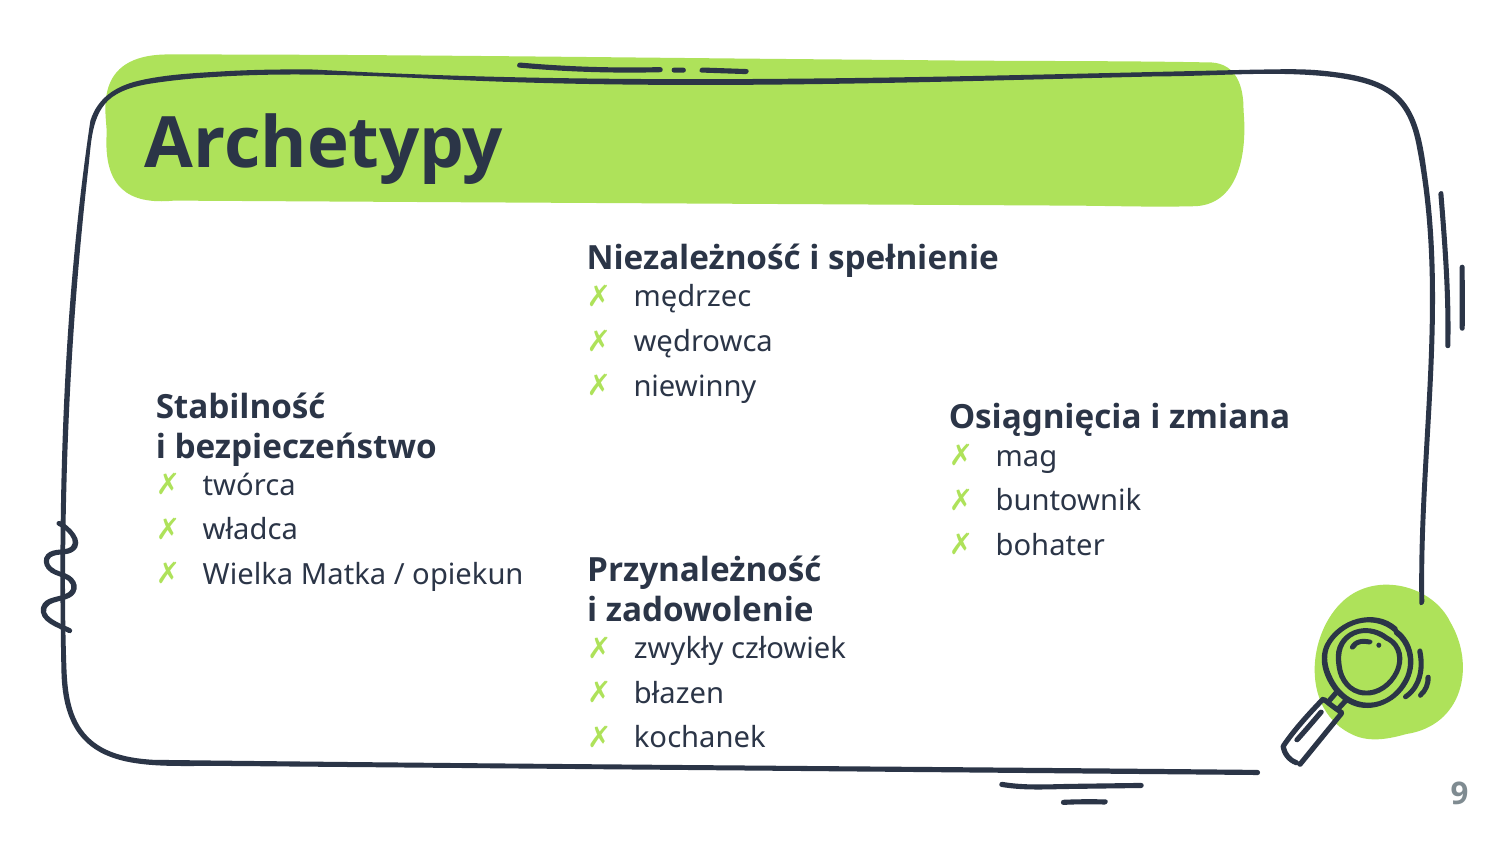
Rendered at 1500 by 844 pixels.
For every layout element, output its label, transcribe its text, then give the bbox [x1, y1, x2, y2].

text_box [1403, 648, 1424, 700]
list Stabilność i bezpieczeństwo twórca władca Wielka Matka / opiekun [155, 384, 694, 628]
text_box Osiągnięcia i zmiana mag buntownik bohater [948, 395, 1399, 639]
text_box [1280, 630, 1414, 767]
text_box [1418, 674, 1431, 698]
text_box Niezależność i spełnienie mędrzec wędrowca niewinny [586, 236, 1053, 462]
text_box Przynależność i zadowolenie zwykły człowiek błazen kochanek [587, 548, 924, 750]
title Archetypy [144, 112, 1200, 178]
slide_number 9 [1378, 769, 1469, 820]
